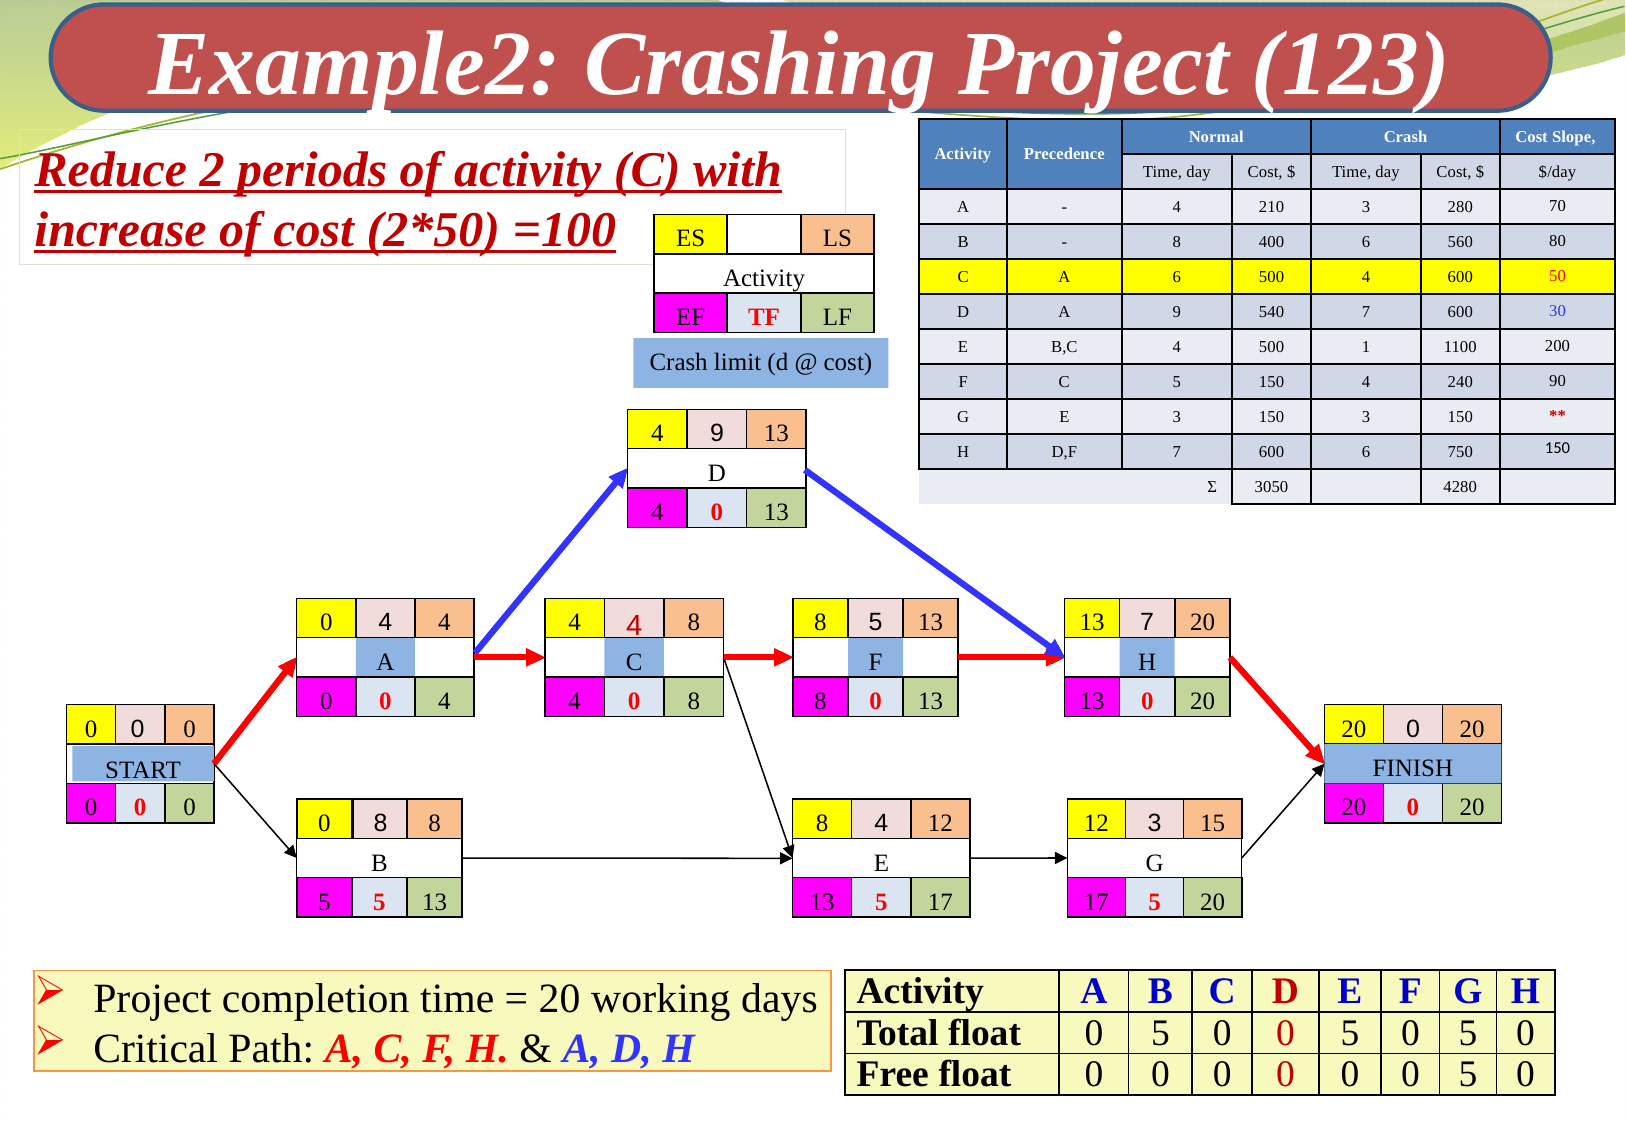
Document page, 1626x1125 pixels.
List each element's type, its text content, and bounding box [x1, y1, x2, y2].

table_cell 0 [1060, 1054, 1128, 1094]
table_cell Total float [846, 1013, 1058, 1053]
table_cell 4 [1312, 260, 1420, 293]
table_cell Time, day [1123, 155, 1231, 188]
table_cell E [1008, 400, 1121, 409]
table_cell A [1008, 260, 1121, 293]
table_cell 560 [1422, 225, 1499, 258]
table_cell 200 [1501, 330, 1614, 363]
table_cell 500 [1233, 260, 1310, 293]
table_cell 210 [1233, 190, 1310, 223]
table_cell D [920, 295, 1006, 328]
table_cell 5 [1129, 1013, 1191, 1053]
text_box Reduce 2 periods of activity (C) with increase of cost (2*50) =100 [19, 129, 846, 265]
table_header Cost Slope, [1501, 120, 1614, 153]
table_cell 9 [1123, 295, 1231, 328]
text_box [474, 465, 1064, 656]
table_header Normal [1123, 120, 1310, 153]
table_cell 50 [1501, 260, 1614, 293]
table_cell 5 [1440, 1013, 1496, 1053]
table_cell Time, day [1312, 155, 1420, 188]
table_cell 540 [1233, 295, 1310, 328]
table_cell 0 [1497, 1013, 1554, 1053]
table_cell 0 [1253, 1054, 1318, 1094]
table_header G [1440, 971, 1496, 1011]
table_cell 30 [1501, 295, 1614, 328]
table_cell ** [1501, 400, 1614, 433]
table_header H [1497, 971, 1554, 1011]
table_cell 1100 [1422, 330, 1499, 363]
table_cell 6 [1312, 225, 1420, 258]
table_cell 150 [1233, 400, 1310, 409]
text_box Crash limit (d @ cost) [633, 338, 889, 388]
table_cell 3 [1312, 190, 1420, 223]
table_cell 1 [1312, 330, 1420, 363]
table_cell 0 [1193, 1013, 1251, 1053]
table_header Activity [920, 120, 1006, 188]
table_cell 80 [1501, 225, 1614, 258]
table_cell 6 [1123, 260, 1231, 293]
table_cell - [1008, 225, 1121, 258]
table_cell B,C [1008, 330, 1121, 363]
table_cell 240 [1422, 365, 1499, 398]
table_cell 90 [1501, 365, 1614, 398]
table_cell A [920, 190, 1006, 223]
table_cell 5 [1320, 1013, 1380, 1053]
table_cell 0 [1129, 1054, 1191, 1094]
table_cell A [1008, 295, 1121, 328]
table_header Precedence [1008, 120, 1121, 188]
table_cell 500 [1233, 330, 1310, 363]
table_cell 0 [1497, 1054, 1554, 1094]
table_cell 600 [1422, 260, 1499, 293]
table_cell - [1008, 190, 1121, 223]
table_header E [1320, 971, 1380, 1011]
table_cell Cost, $ [1422, 155, 1499, 188]
table_cell $/day [1501, 155, 1614, 188]
table_header A [1060, 971, 1128, 1011]
table_header F [1382, 971, 1439, 1011]
table_cell F [920, 365, 1006, 398]
table_cell 0 [1320, 1054, 1380, 1094]
table_cell 4 [1123, 190, 1231, 223]
table_cell [1502, 470, 1614, 503]
table_header B [1129, 971, 1191, 1011]
table_header Activity [846, 971, 1058, 1011]
table_cell C [920, 260, 1006, 293]
table_cell 0 [1253, 1013, 1318, 1053]
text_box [66, 409, 1502, 917]
table_cell 5 [1123, 365, 1231, 398]
table_header Crash [1312, 120, 1499, 153]
text_box Example2: Crashing Project (123) [50, 4, 1551, 111]
table_cell E [920, 330, 1006, 363]
table_header D [1253, 971, 1318, 1011]
table_cell 600 [1422, 295, 1499, 328]
table_cell 0 [1382, 1054, 1439, 1094]
table_cell 150 [1233, 365, 1310, 398]
table_cell G [920, 400, 1006, 409]
table_cell 3 [1312, 400, 1420, 409]
table_cell Cost, $ [1233, 155, 1310, 188]
table_header C [1193, 971, 1251, 1011]
table_cell 400 [1233, 225, 1310, 258]
table_cell 0 [1060, 1013, 1128, 1053]
table_cell 4 [1123, 330, 1231, 363]
table_cell 280 [1422, 190, 1499, 223]
table_cell Free float [846, 1054, 1058, 1094]
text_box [213, 658, 1325, 766]
text_box Project completion time = 20 working days Critical Path: A, C, F, H. & A, D, H [33, 970, 832, 1071]
table_cell 7 [1312, 295, 1420, 328]
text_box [653, 214, 875, 333]
table_cell 8 [1123, 225, 1231, 258]
table_cell 4 [1312, 365, 1420, 398]
table_cell B [920, 225, 1006, 258]
table_cell 0 [1193, 1054, 1251, 1094]
table_cell 70 [1501, 190, 1614, 223]
table_cell 5 [1440, 1054, 1496, 1094]
table_cell 0 [1382, 1013, 1439, 1053]
table_cell 150 [1422, 400, 1499, 409]
table_cell 3 [1123, 400, 1231, 409]
table_cell 150 [1502, 435, 1614, 468]
table_cell C [1008, 365, 1121, 398]
